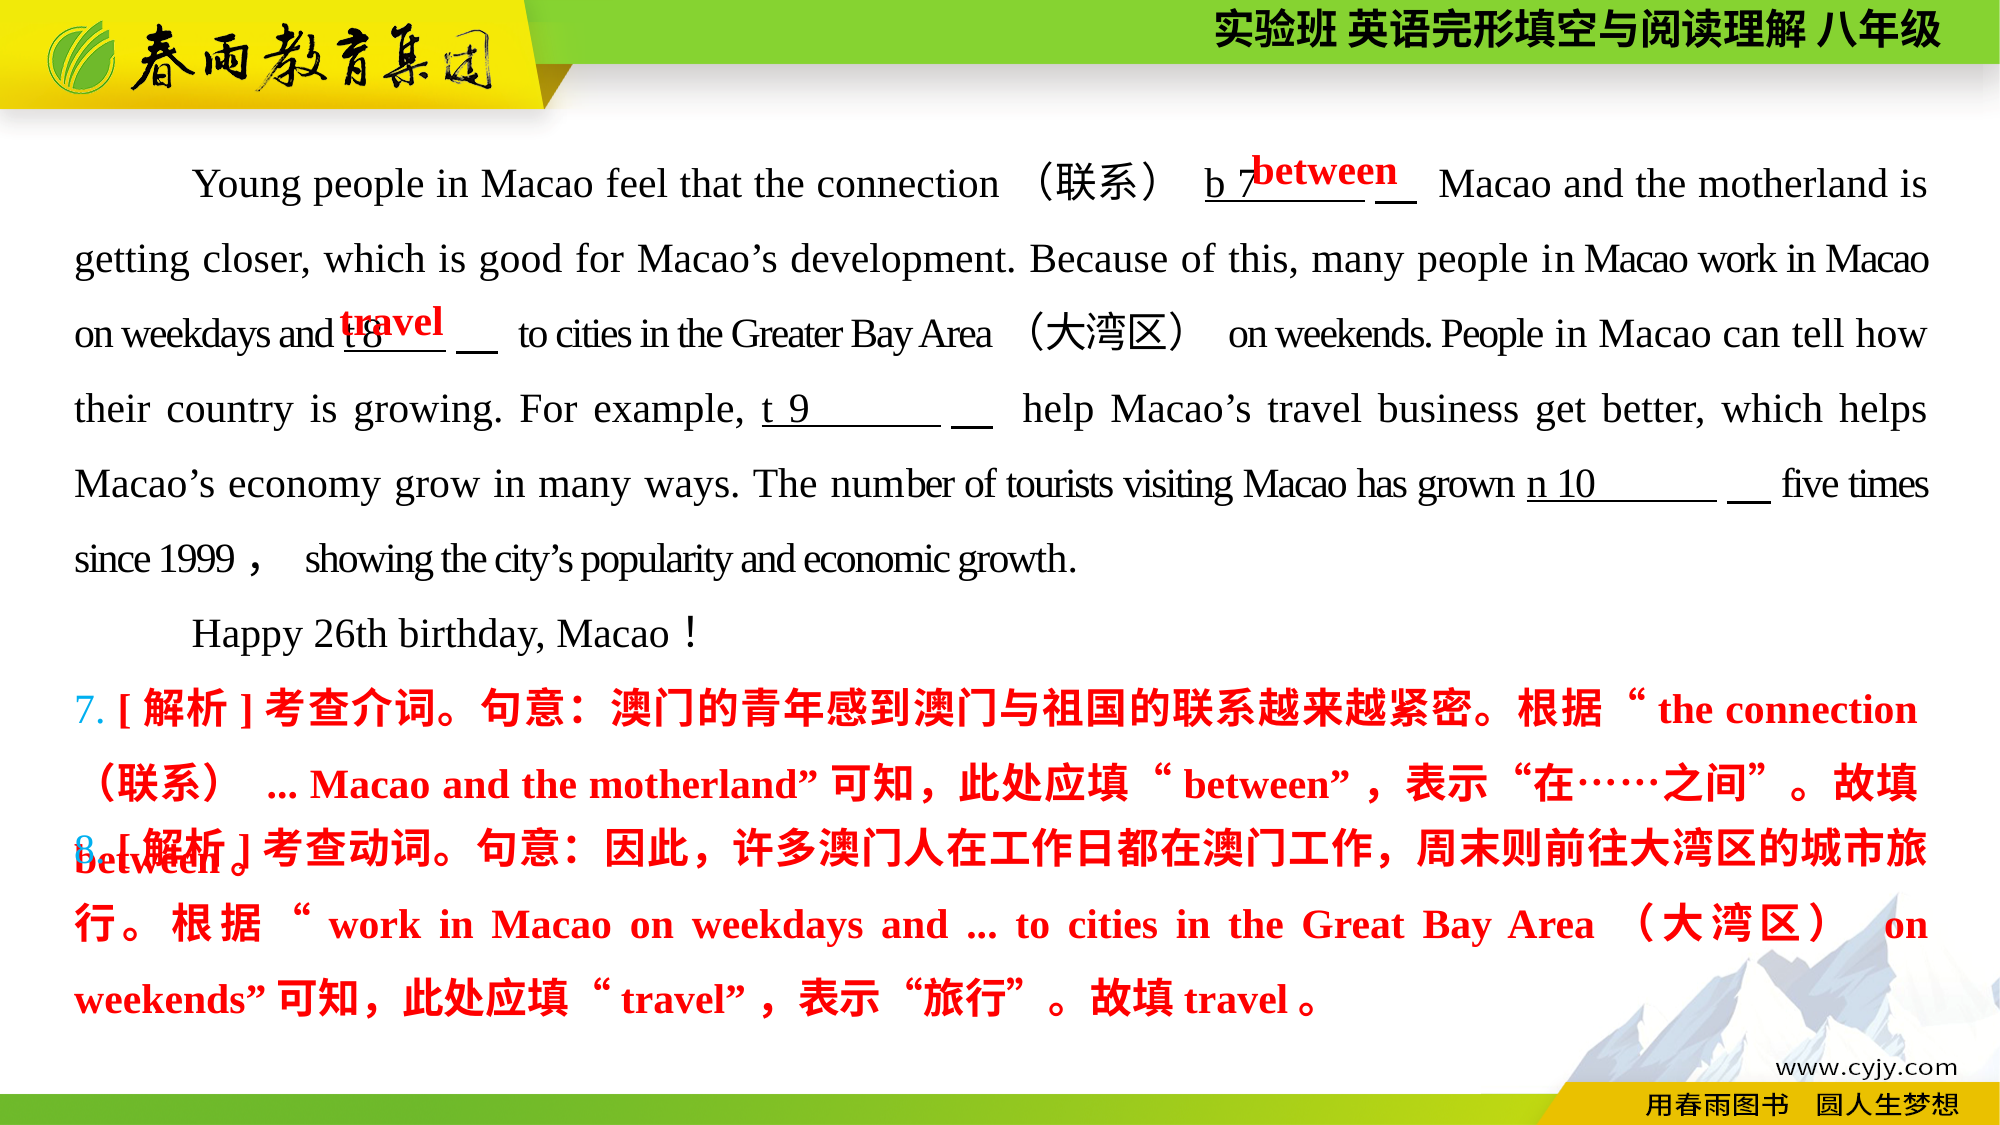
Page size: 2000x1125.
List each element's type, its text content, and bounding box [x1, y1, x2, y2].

list Young people in Macao feel that the connection（联系） b 7 Macao and the motherland is getting closer, which is good for Macao’s development. Because of this, many people in Macao work in Macao on weekdays and t 8 to cities in the Greater Bay Area（大湾区） on weekends. People in Macao can tell how their country is growing. For example, t 9 help Macao’s travel business get better, which helps Macao’s economy grow in many ways. The number of tourists visiting Macao has grown n 10 ，five times since 1999， showing the city’s popularity and economic growth. Happy 26th birthday, Macao！ [59, 123, 1944, 649]
text_box 7. [解析]考查介词。句意：澳门的青年感到澳门与祖国的联系越来越紧密。根据“the connection（联系） ... Macao and the motherland”可知，此处应填“between”，表示“在……之间”。故填between。 [59, 649, 1944, 788]
text_box 8. [解析]考查动词。句意：因此，许多澳门人在工作日都在澳门工作，周末则前往大湾区的城市旅行。根据“work in Macao on weekdays and ... to cities in the Great Bay Area（大湾区） on weekends”可知，此处应填“travel”，表示“旅行”。故填travel。 [59, 788, 1944, 1029]
picture [0, 0, 2000, 1125]
text_box between [1236, 135, 1413, 201]
text_box travel [324, 286, 459, 352]
